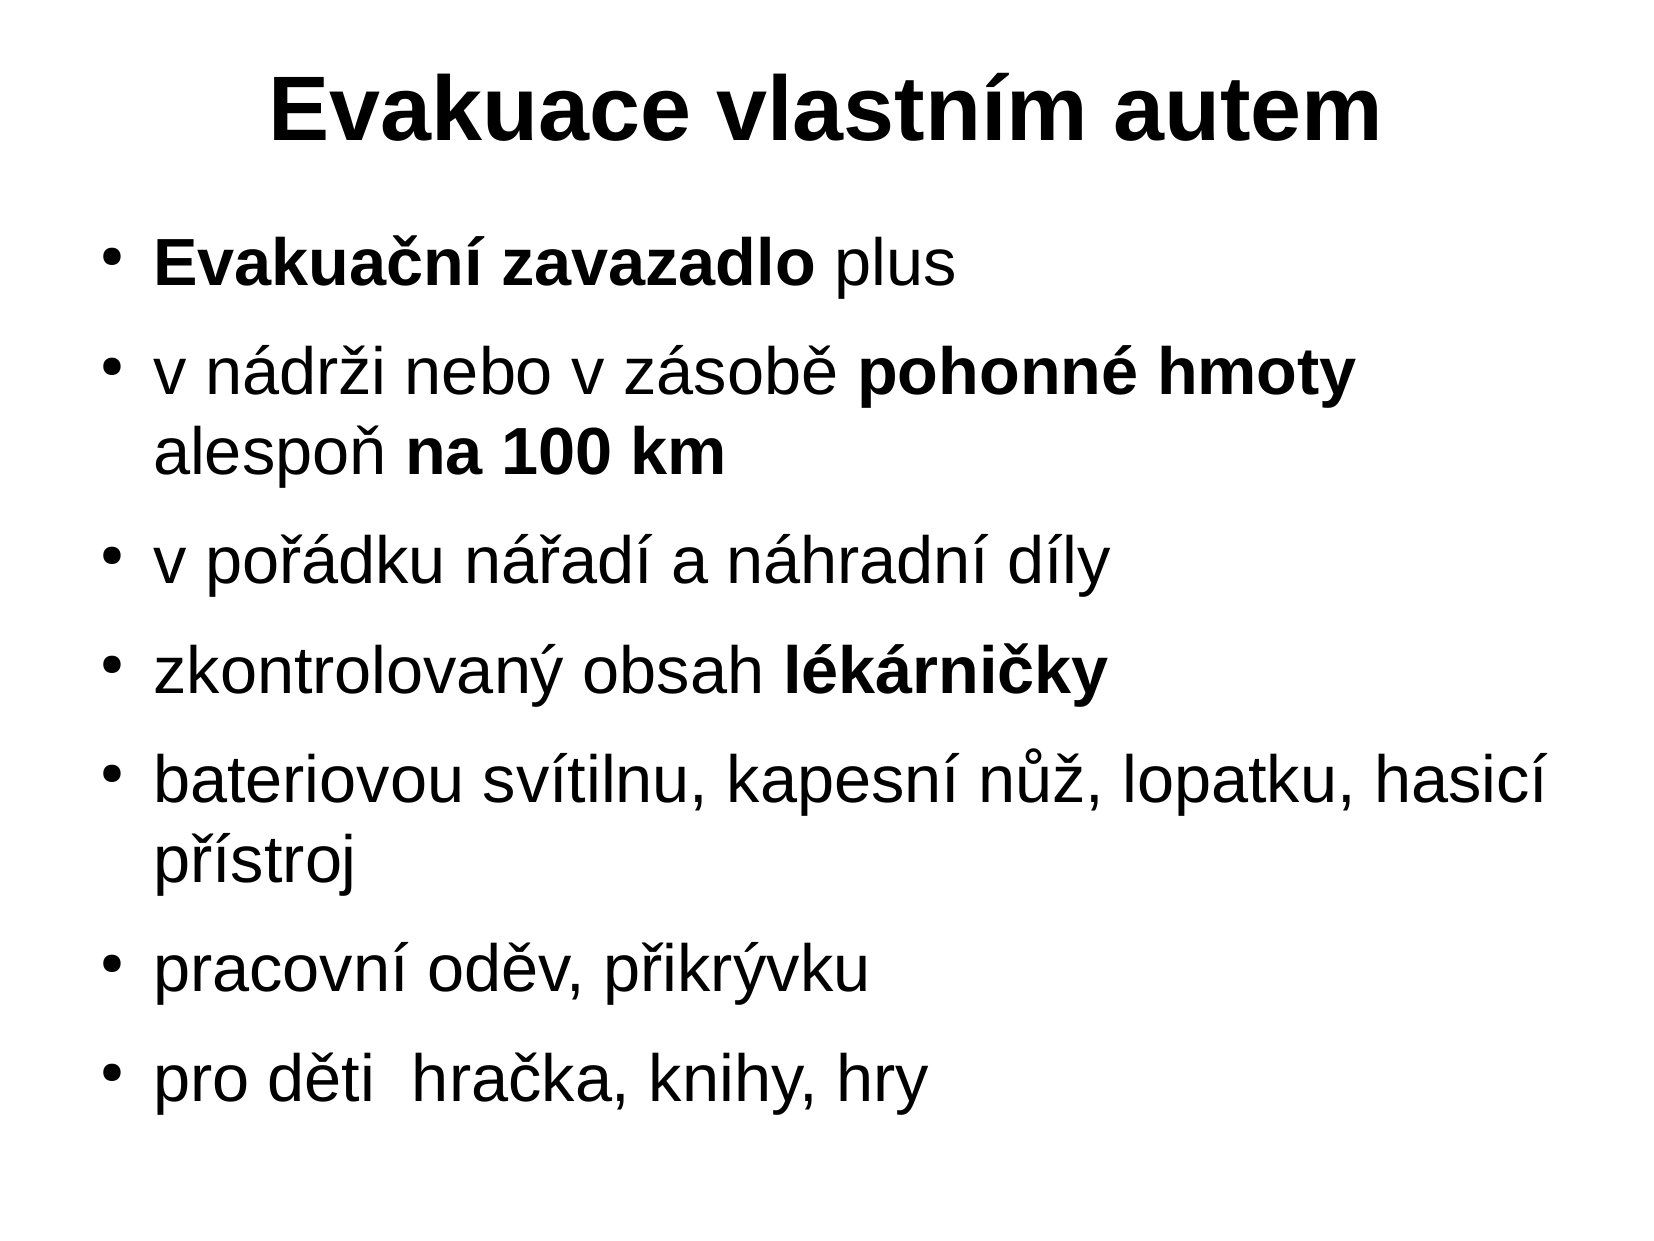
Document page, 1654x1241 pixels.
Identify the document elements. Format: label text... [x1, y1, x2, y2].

list Evakuační zavazadlo plus v nádrži nebo v zásobě pohonné hmoty alespoň na 100 km v pořádku nářadí a náhradní díly zkontrolovaný obsah lékárničky bateriovou svítilnu, kapesní nůž, lopatku, hasicí přístroj pracovní oděv, přikrývku pro děti hračka, knihy, hry [82, 218, 1572, 1109]
title Evakuace vlastním autem [82, 0, 1572, 208]
